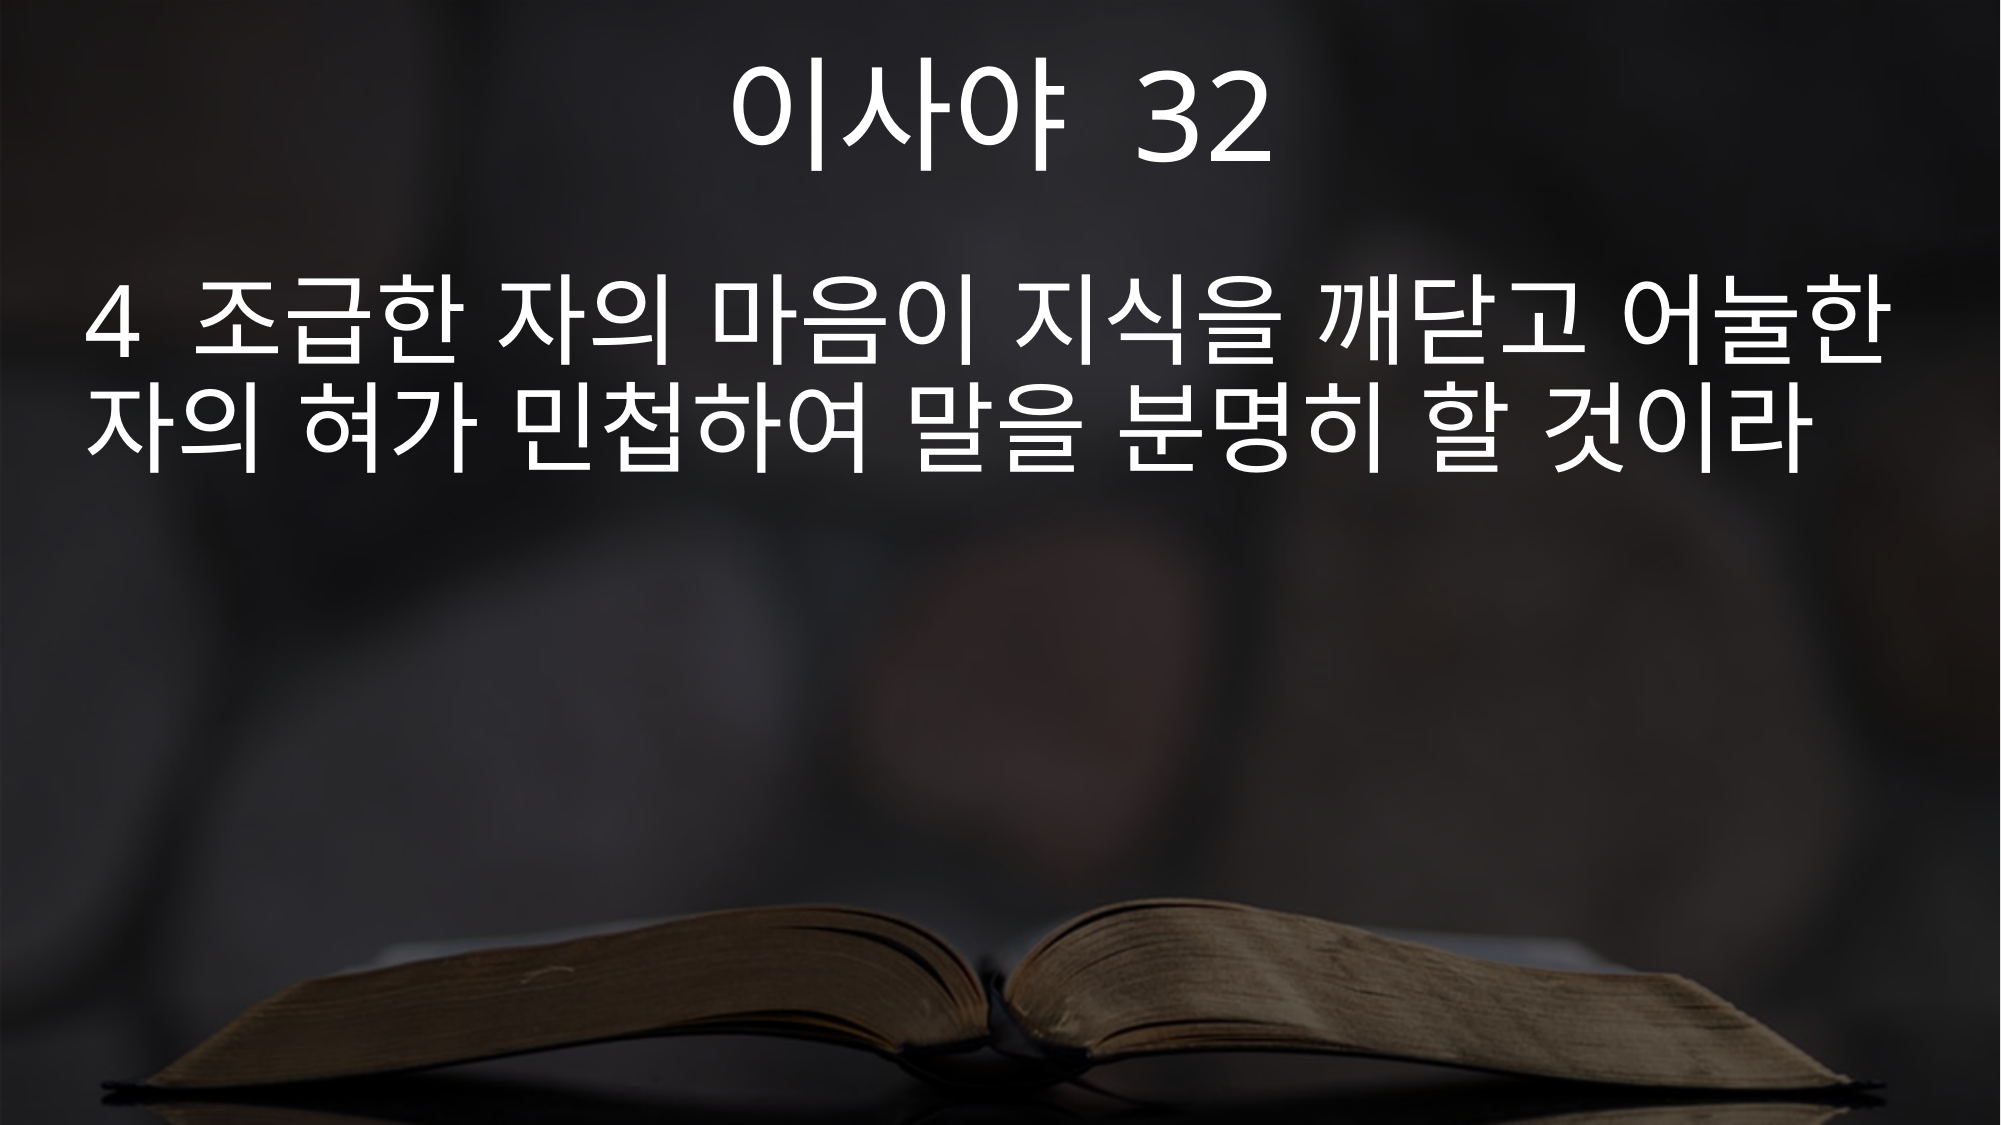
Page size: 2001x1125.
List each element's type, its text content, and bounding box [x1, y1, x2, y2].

list 4 조급한 자의 마음이 지식을 깨닫고 어눌한 자의 혀가 민첩하여 말을 분명히 할 것이라 [69, 263, 1953, 423]
footer 이사야 32 [0, 32, 2000, 192]
picture [0, 0, 2001, 1125]
